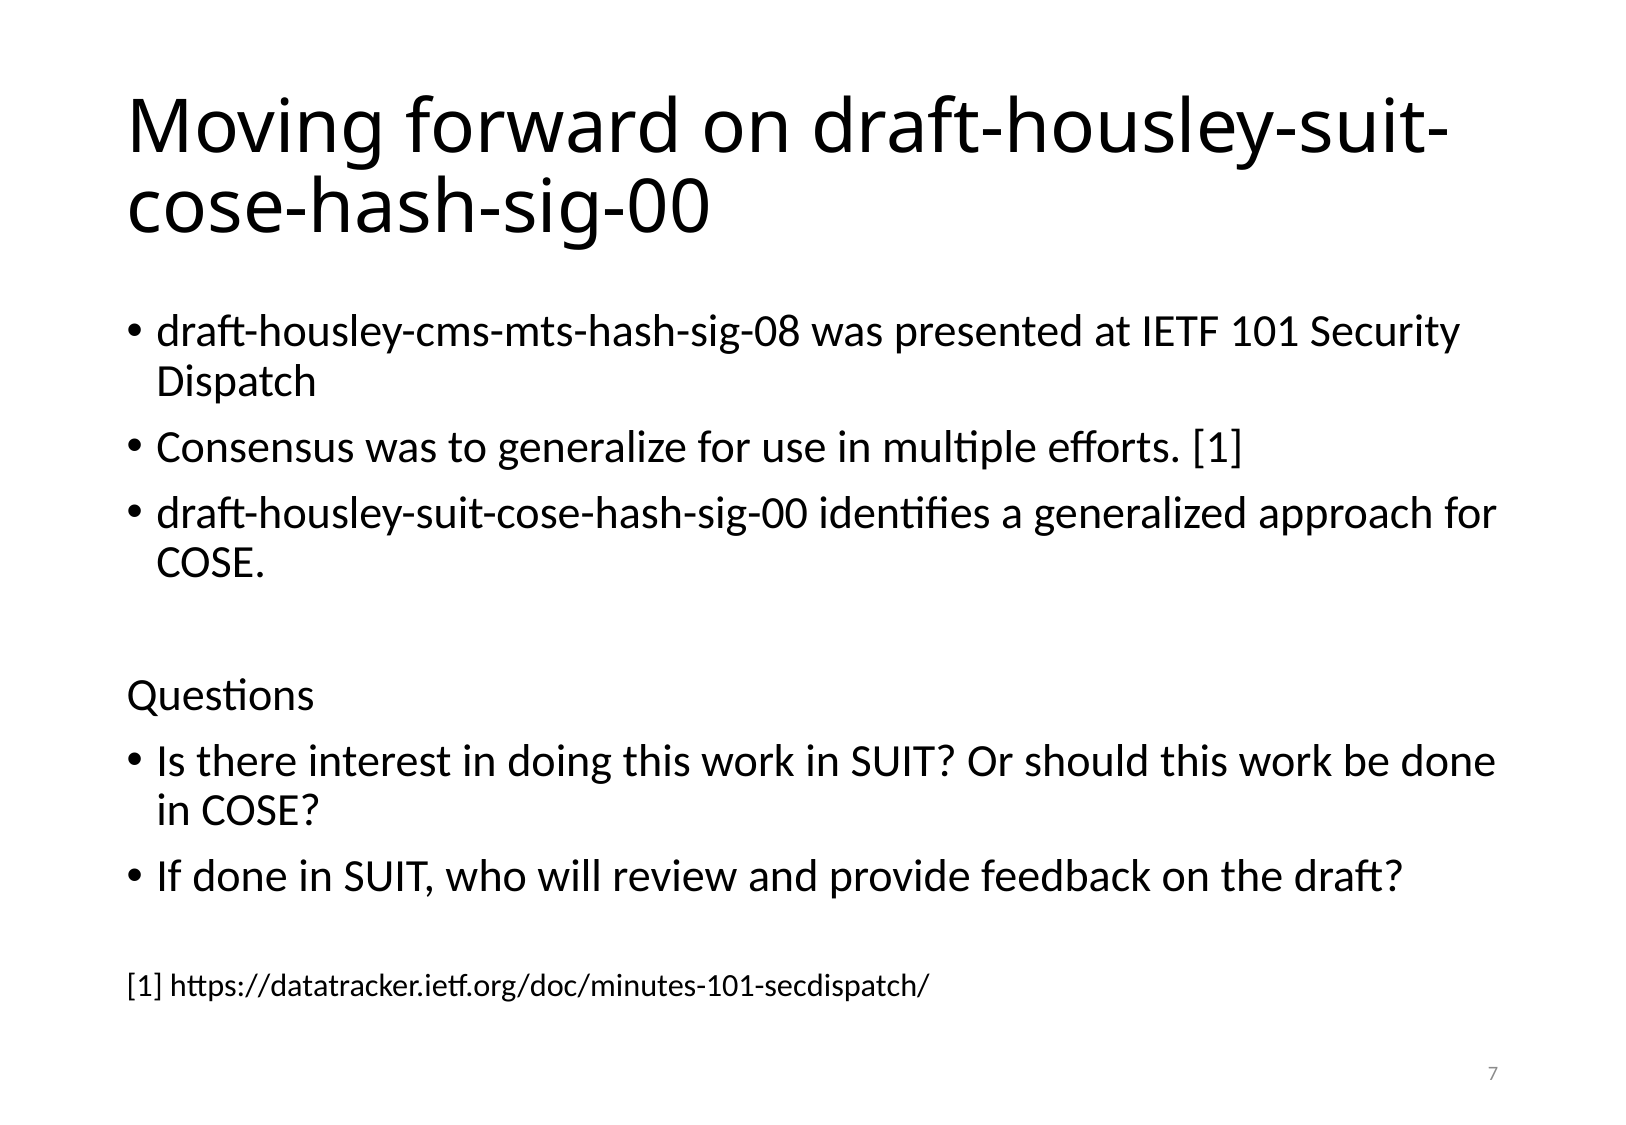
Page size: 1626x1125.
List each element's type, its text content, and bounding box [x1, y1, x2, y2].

slide_number 7 [1147, 1042, 1514, 1103]
list draft-housley-cms-mts-hash-sig-08 was presented at IETF 101 Security Dispatch Consensus was to generalize for use in multiple efforts. [1] draft-housley-suit-cose-hash-sig-00 identifies a generalized approach for COSE. Questions Is there interest in doing this work in SUIT? Or should this work be done in COSE? If done in SUIT, who will review and provide feedback on the draft? [1] https://datatracker.ietf.org/doc/minutes-101-secdispatch/ [111, 299, 1514, 1014]
title Moving forward on draft-housley-suit-cose-hash-sig-00 [111, 59, 1514, 278]
